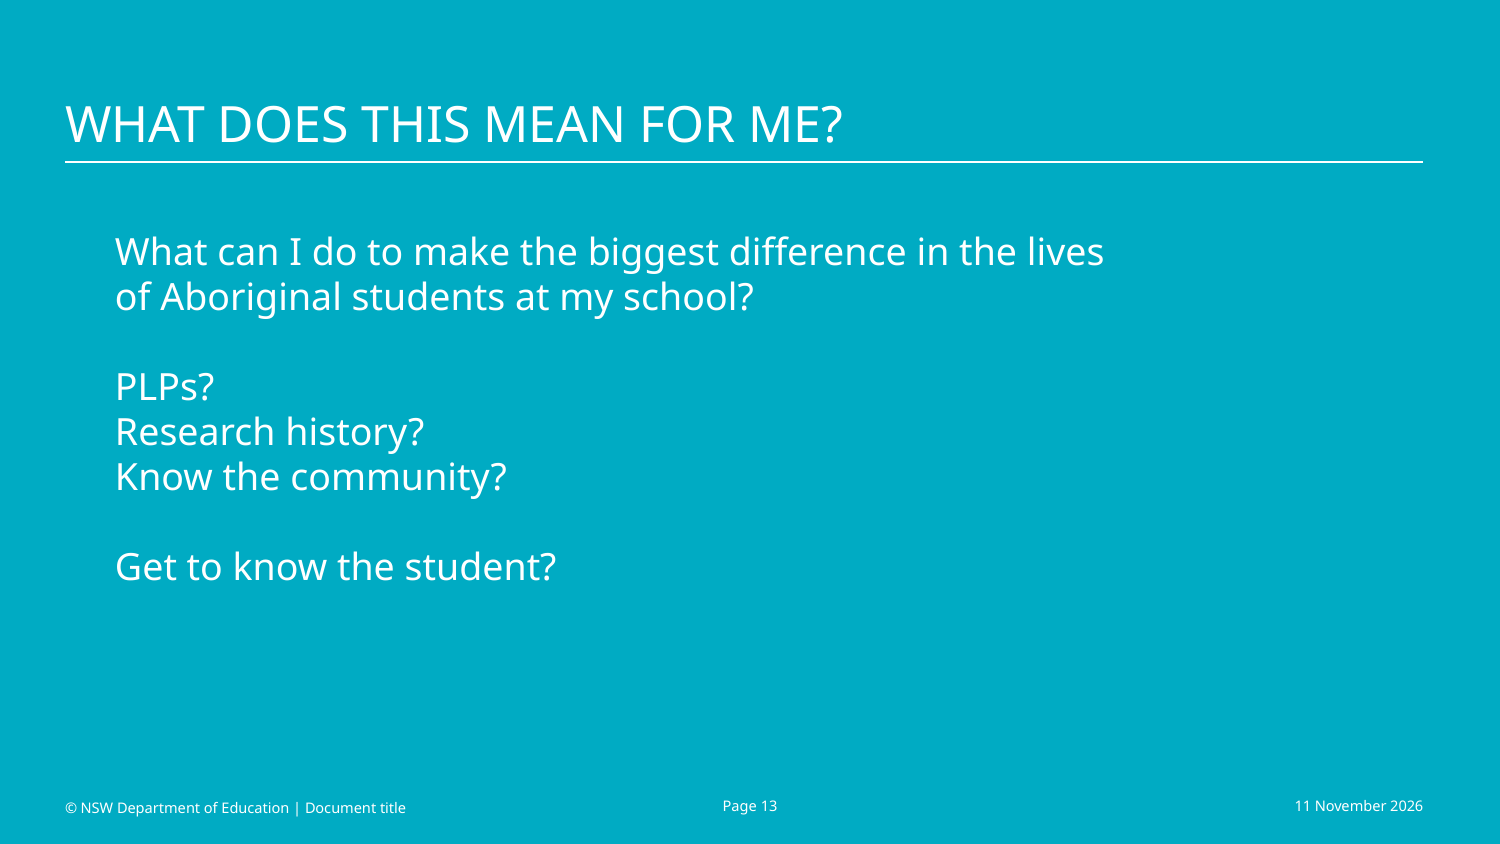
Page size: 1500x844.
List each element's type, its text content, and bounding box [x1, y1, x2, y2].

text_box What can I do to make the biggest difference in the lives of Aboriginal students at my school? PLPs? Research history? Know the community? Get to know the student? [100, 220, 1140, 821]
title What does this mean for me? [64, 43, 1424, 161]
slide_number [1151, 779, 1424, 824]
footer © NSW Department of Education | Document title [64, 779, 514, 824]
